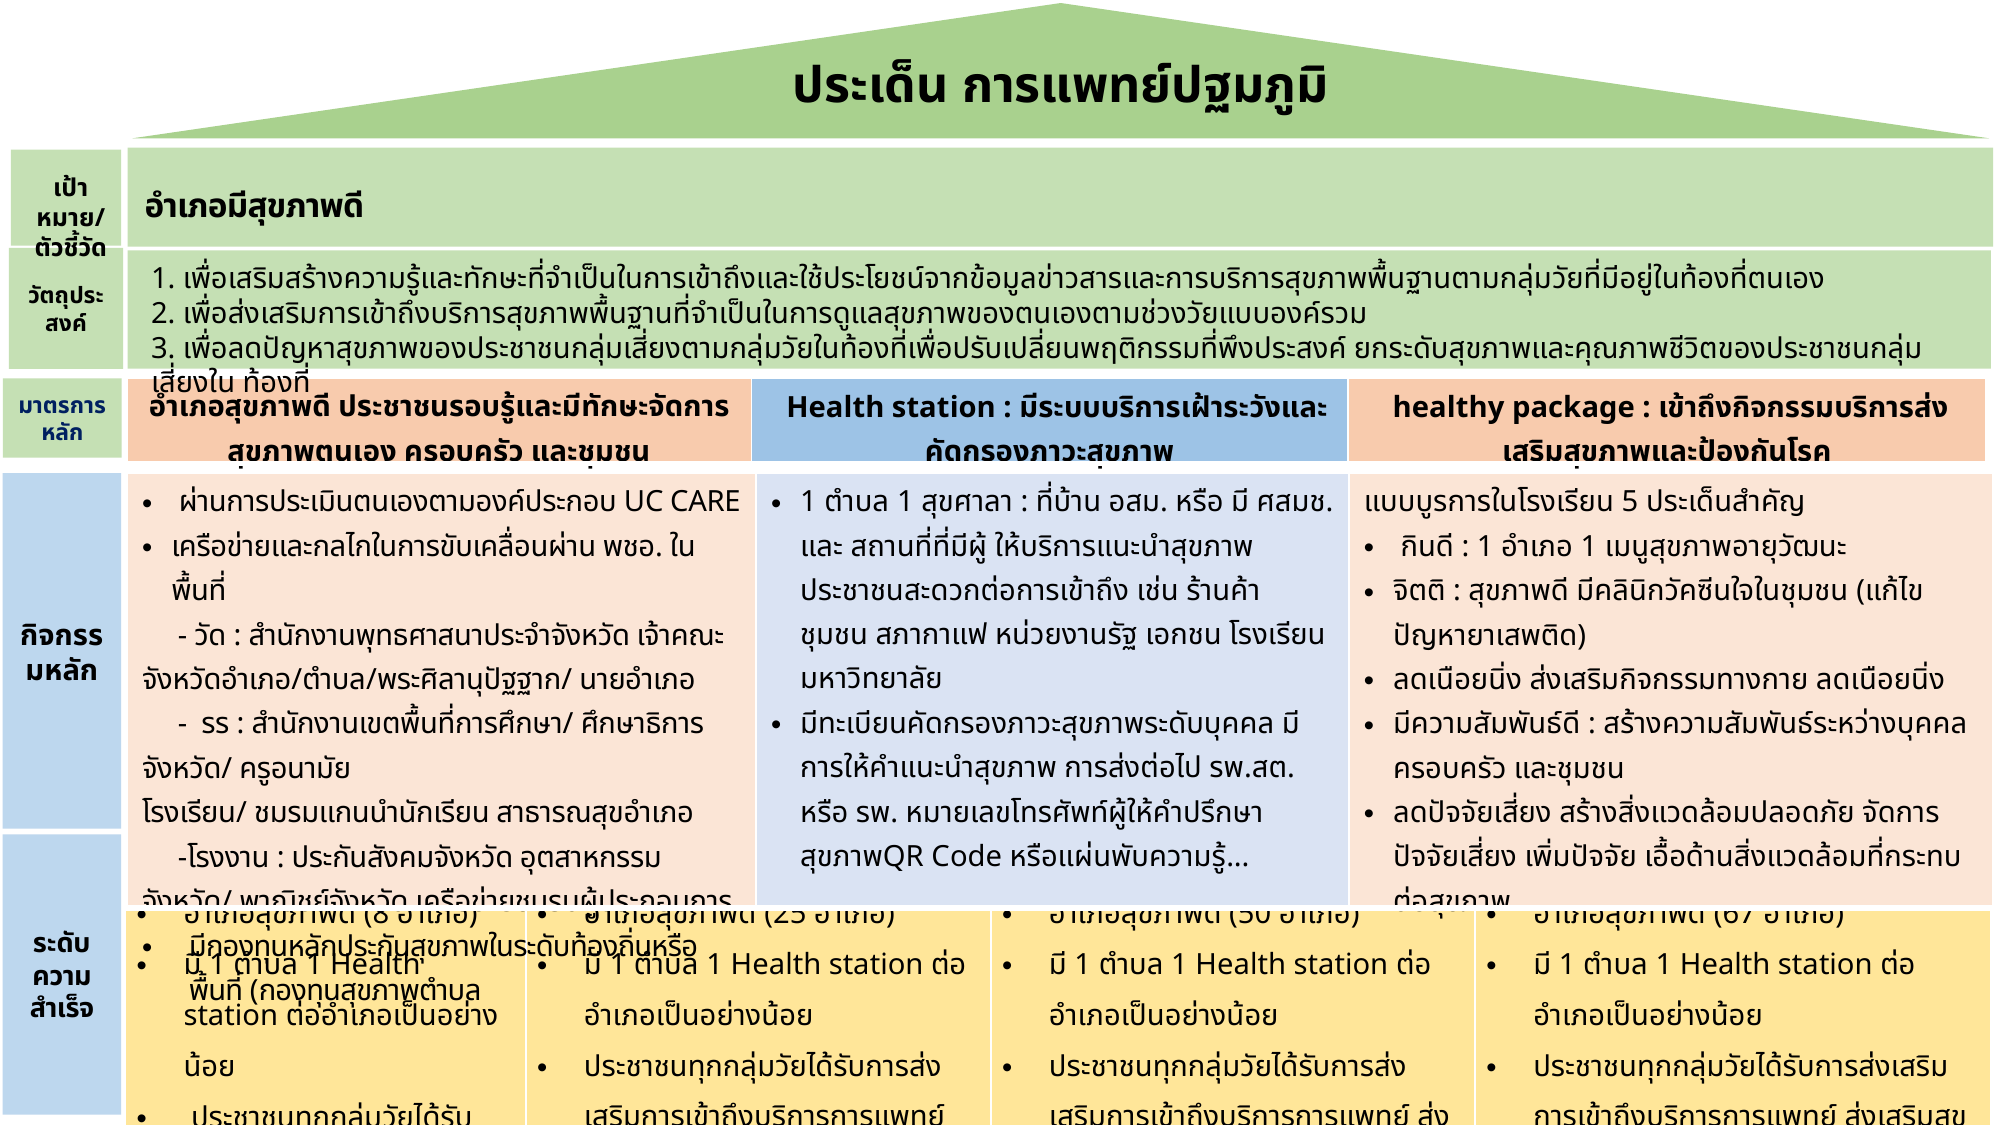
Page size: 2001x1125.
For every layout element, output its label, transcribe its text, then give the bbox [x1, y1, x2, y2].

table_header 1 ตำบล 1 สุขศาลา : ที่บ้าน อสม. หรือ มี ศสมช. และ สถานที่ที่มีผู้ ให้บริการแนะนำสุขภาพ ประชาชนสะดวกต่อการเข้าถึง เช่น ร้านค้า ชุมชน สภากาแฟ หน่วยงานรัฐ เอกชน โรงเรียน มหาวิทยาลัย มีทะเบียนคัดกรองภาวะสุขภาพระดับบุคคล มีการให้คำแนะนำสุขภาพ การส่งต่อไป รพ.สต. หรือ รพ. หมายเลขโทรศัพท์ผู้ให้คำปรึกษา สุขภาพQR Code หรือแผ่นพับความรู้... [757, 474, 1348, 905]
table_header Health station : มีระบบบริการเฝ้าระวังและ คัดกรองภาวะสุขภาพ [752, 407, 1347, 461]
table_header ไตรมาส 4 (12 เดือน) อำเภอสุขภาพดี (67 อำเภอ) มี 1 ตำบล 1 Health station ต่ออำเภอเป็นอย่างน้อย ประชาชนทุกกลุ่มวัยได้รับการส่งเสริมการเข้าถึงบริการการแพทย์ ส่งเสริมสุขภาพ ป้องกันโรค สิ่งแวดล้อมเพิ่มขึ้น (ร้อยละ 84) [1476, 911, 1990, 1125]
text_box ประเด็น การแพทย์ปฐมภูมิ [132, 1, 1990, 140]
table_header ไตรมาส 1 (3 เดือน) อำเภอสุขภาพดี (8 อำเภอ) มี 1 ตำบล 1 Health station ต่ออำเภอเป็นอย่างน้อย ประชาชนทุกกลุ่มวัยได้รับการส่งเสริมการเข้าถึงบริการการแพทย์ ส่งเสริมสุขภาพ ป้องกันโรค สิ่งแวดล้อมเพิ่มขึ้น (ร้อยละ 78) [126, 911, 525, 1125]
text_box [10, 149, 122, 247]
text_box [127, 147, 1994, 248]
table_header แบบบูรการในโรงเรียน 5 ประเด็นสำคัญ กินดี : 1 อำเภอ 1 เมนูสุขภาพอายุวัฒนะ จิตติ : สุขภาพดี มีคลินิกวัคซีนใจในชุมชน (แก้ไขปัญหายาเสพติด) ลดเนือยนิ่ง ส่งเสริมกิจกรรมทางกาย ลดเนือยนิ่ง มีความสัมพันธ์ดี : สร้างความสัมพันธ์ระหว่างบุคคล ครอบครัว และชุมชน ลดปัจจัยเสี่ยง สร้างสิ่งแวดล้อมปลอดภัย จัดการปัจจัยเสี่ยง เพิ่มปัจจัย เอื้อด้านสิ่งแวดล้อมที่กระทบต่อสุขภาพ [1350, 474, 1992, 905]
text_box อำเภอมีสุขภาพดี [129, 177, 1981, 232]
table_header ไตรมาส 2 (6 เดือน) อำเภอสุขภาพดี (25 อำเภอ) มี 1 ตำบล 1 Health station ต่ออำเภอเป็นอย่างน้อย ประชาชนทุกกลุ่มวัยได้รับการส่งเสริมการเข้าถึงบริการการแพทย์ ส่งเสริมสุขภาพ ป้องกันโรค สิ่งแวดล้อมเพิ่มขึ้น (ร้อยละ 80) [527, 911, 990, 1125]
text_box [127, 249, 1992, 370]
text_box กิจกรรมหลัก [2, 472, 122, 830]
table_header ผ่านการประเมินตนเองตามองค์ประกอบ UC CARE เครือข่ายและกลไกในการขับเคลื่อนผ่าน พชอ. ในพื้นที่ - วัด : สำนักงานพุทธศาสนาประจำจังหวัด เจ้าคณะจังหวัดอำเภอ/ตำบล/พระศิลานุปัฐฐาก/ นายอำเภอ - รร : สำนักงานเขตพื้นที่การศึกษา/ ศึกษาธิการจังหวัด/ ครูอนามัย โรงเรียน/ ชมรมแกนนำนักเรียน สาธารณสุขอำเภอ -โรงงาน : ประกันสังคมจังหวัด อุตสาหกรรมจังหวัด/ พาณิชย์จังหวัด เครือข่ายชมรมผู้ประกอบการ มีกองทุนหลักประกันสุขภาพในระดับท้องถิ่นหรือพื้นที่ (กองทุนสุขภาพตำบล [128, 474, 755, 905]
text_box มาตรการหลัก [2, 377, 123, 459]
text_box วัตถุประสงค์ [8, 247, 124, 370]
text_box 1. เพื่อเสริมสร้างความรู้และทักษะที่จำเป็นในการเข้าถึงและใช้ประโยชน์จากข้อมูลข่าวสารและการบริการสุขภาพพื้นฐานตามกลุ่มวัยที่มีอยู่ในท้องที่ตนเอง 2. เพื่อส่งเสริมการเข้าถึงบริการสุขภาพพื้นฐานที่จำเป็นในการดูแลสุขภาพของตนเองตามช่วงวัยแบบองค์รวม 3. เพื่อลดปัญหาสุขภาพของประชาชนกลุ่มเสี่ยงตามกลุ่มวัยในท้องที่เพื่อปรับเปลี่ยนพฤติกรรมที่พึงประสงค์ ยกระดับสุขภาพและคุณภาพชีวิตของประชาชนกลุ่มเสี่ยงใน ท้องที่ [136, 251, 1981, 407]
table_header healthy package : เข้าถึงกิจกรรมบริการส่งเสริมสุขภาพและป้องกันโรค [1349, 379, 1985, 461]
text_box ระดับความสำเร็จ [2, 833, 122, 1116]
text_box เป้าหมาย/ตัวชี้วัด [18, 164, 123, 269]
table_header อำเภอสุขภาพดี ประชาชนรอบรู้และมีทักษะจัดการสุขภาพตนเอง ครอบครัว และชุมชน [128, 379, 751, 461]
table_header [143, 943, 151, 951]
table_header ไตรมาส 3 (9 เดือน) อำเภอสุขภาพดี (50 อำเภอ) มี 1 ตำบล 1 Health station ต่ออำเภอเป็นอย่างน้อย ประชาชนทุกกลุ่มวัยได้รับการส่งเสริมการเข้าถึงบริการการแพทย์ ส่งเสริมสุขภาพ ป้องกันโรค สิ่งแวดล้อมเพิ่มขึ้น (ร้อยละ 82) [992, 911, 1474, 1125]
